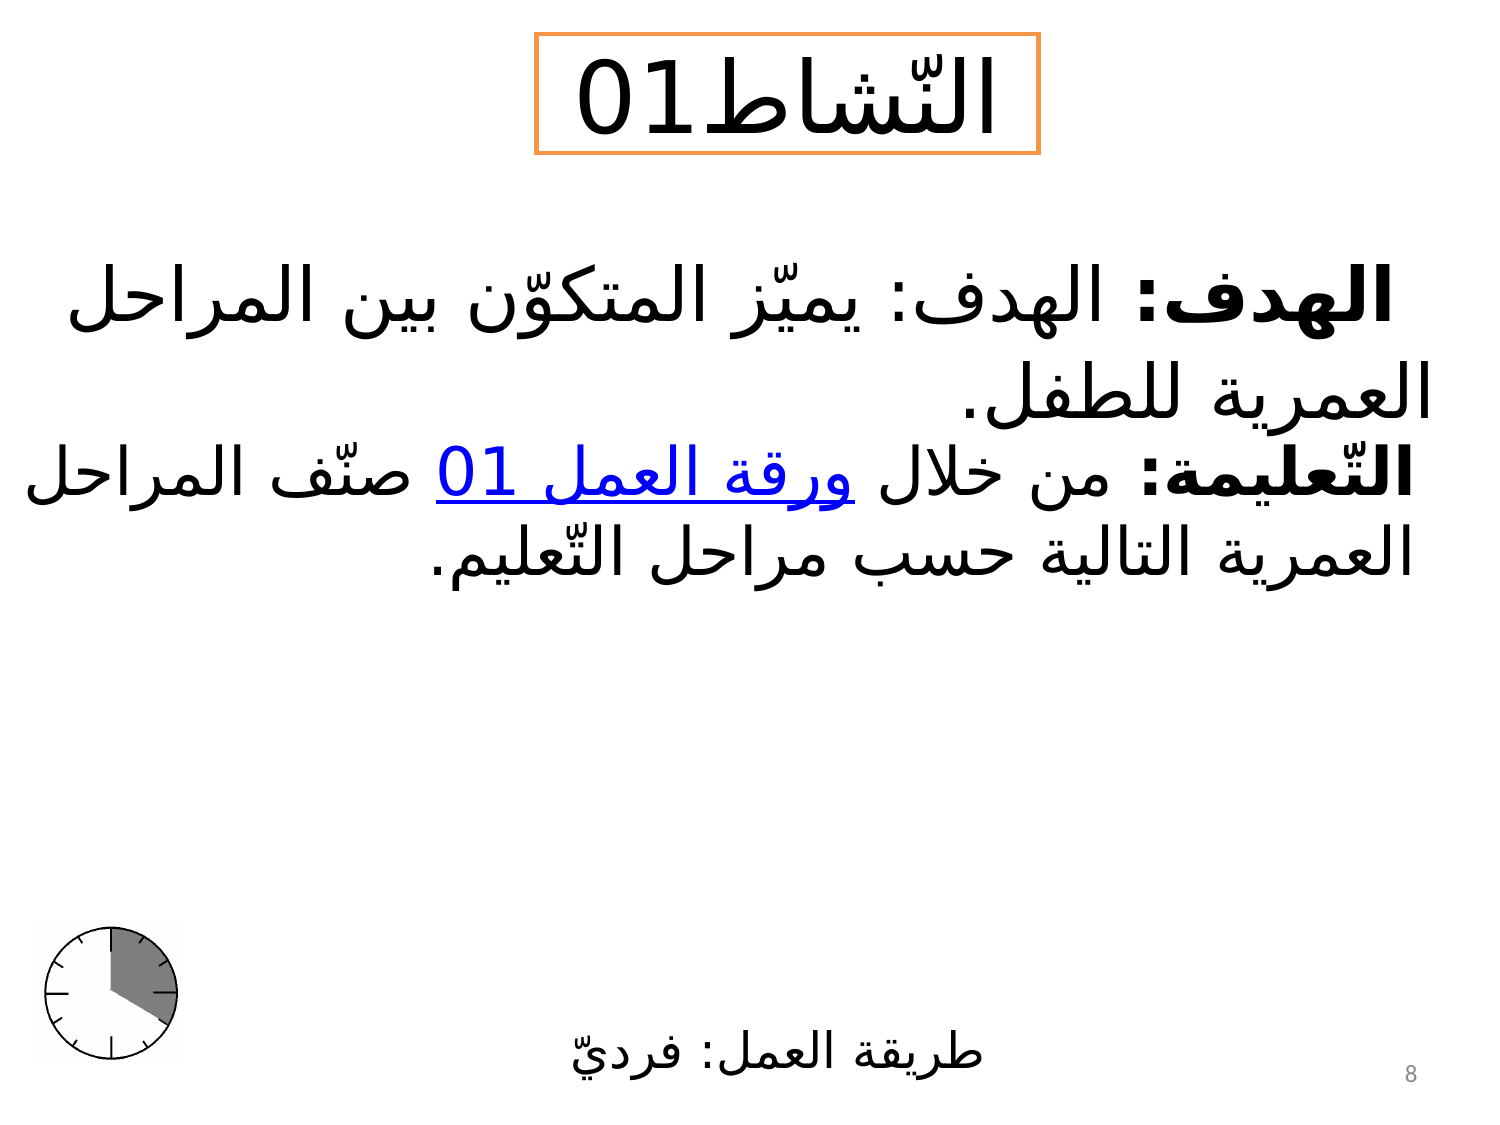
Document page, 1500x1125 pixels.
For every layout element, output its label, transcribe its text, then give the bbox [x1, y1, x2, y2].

text_box طريقة العمل: فرديّ [434, 1010, 1122, 1086]
picture [35, 920, 181, 1066]
text_box الهدف: الهدف: يميّز المتكوّن بين المراحل العمرية للطفل. [47, 201, 1451, 442]
slide_number 8 [1382, 1050, 1426, 1096]
text_box التّعليمة: من خلال ورقة العمل 01 صنّف المراحل العمرية التالية حسب مراحل التّعليم. [0, 421, 1432, 597]
text_box النّشاط01 [534, 32, 1041, 155]
